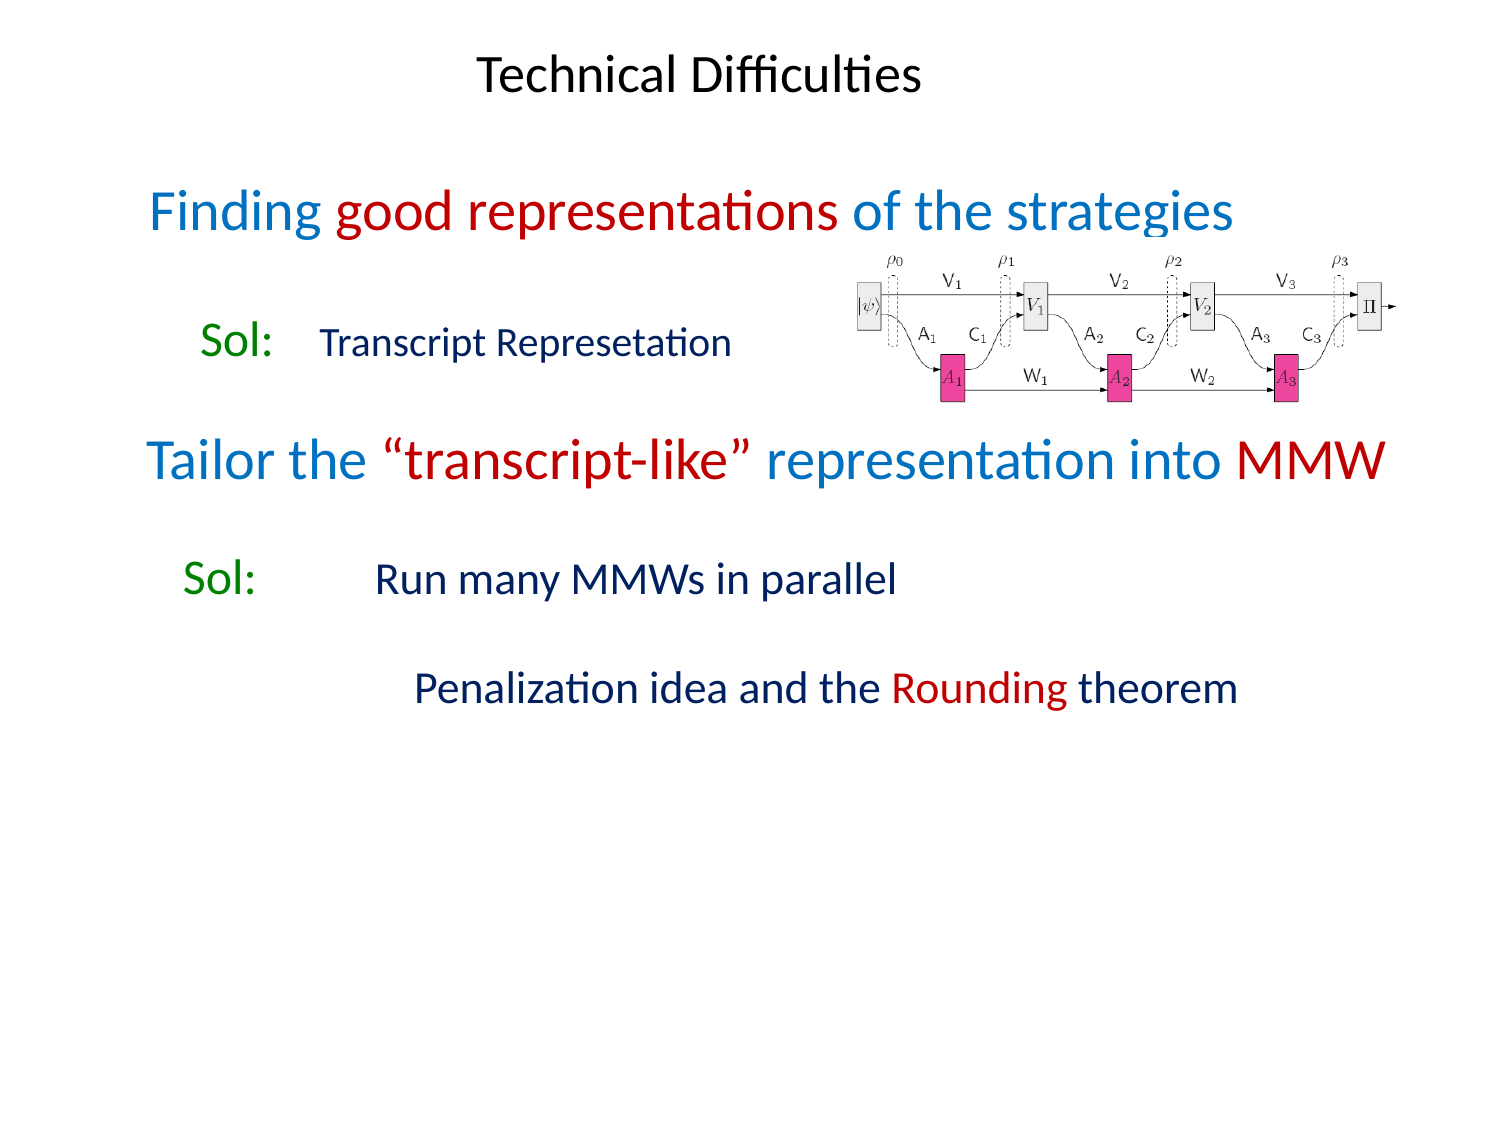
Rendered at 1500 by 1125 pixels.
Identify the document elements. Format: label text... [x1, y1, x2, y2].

text_box Tailor the “transcript-like” representation into MMW [131, 414, 1402, 499]
title Technical Difficulties [24, 50, 1375, 93]
text_box Run many MMWs in parallel [359, 541, 913, 612]
text_box Sol: Transcript Represetation [185, 299, 748, 374]
text_box Finding good representations of the strategies [135, 164, 1251, 249]
text_box Sol: [168, 536, 284, 612]
text_box Penalization idea and the Rounding theorem [399, 650, 1254, 720]
picture [821, 237, 1426, 420]
